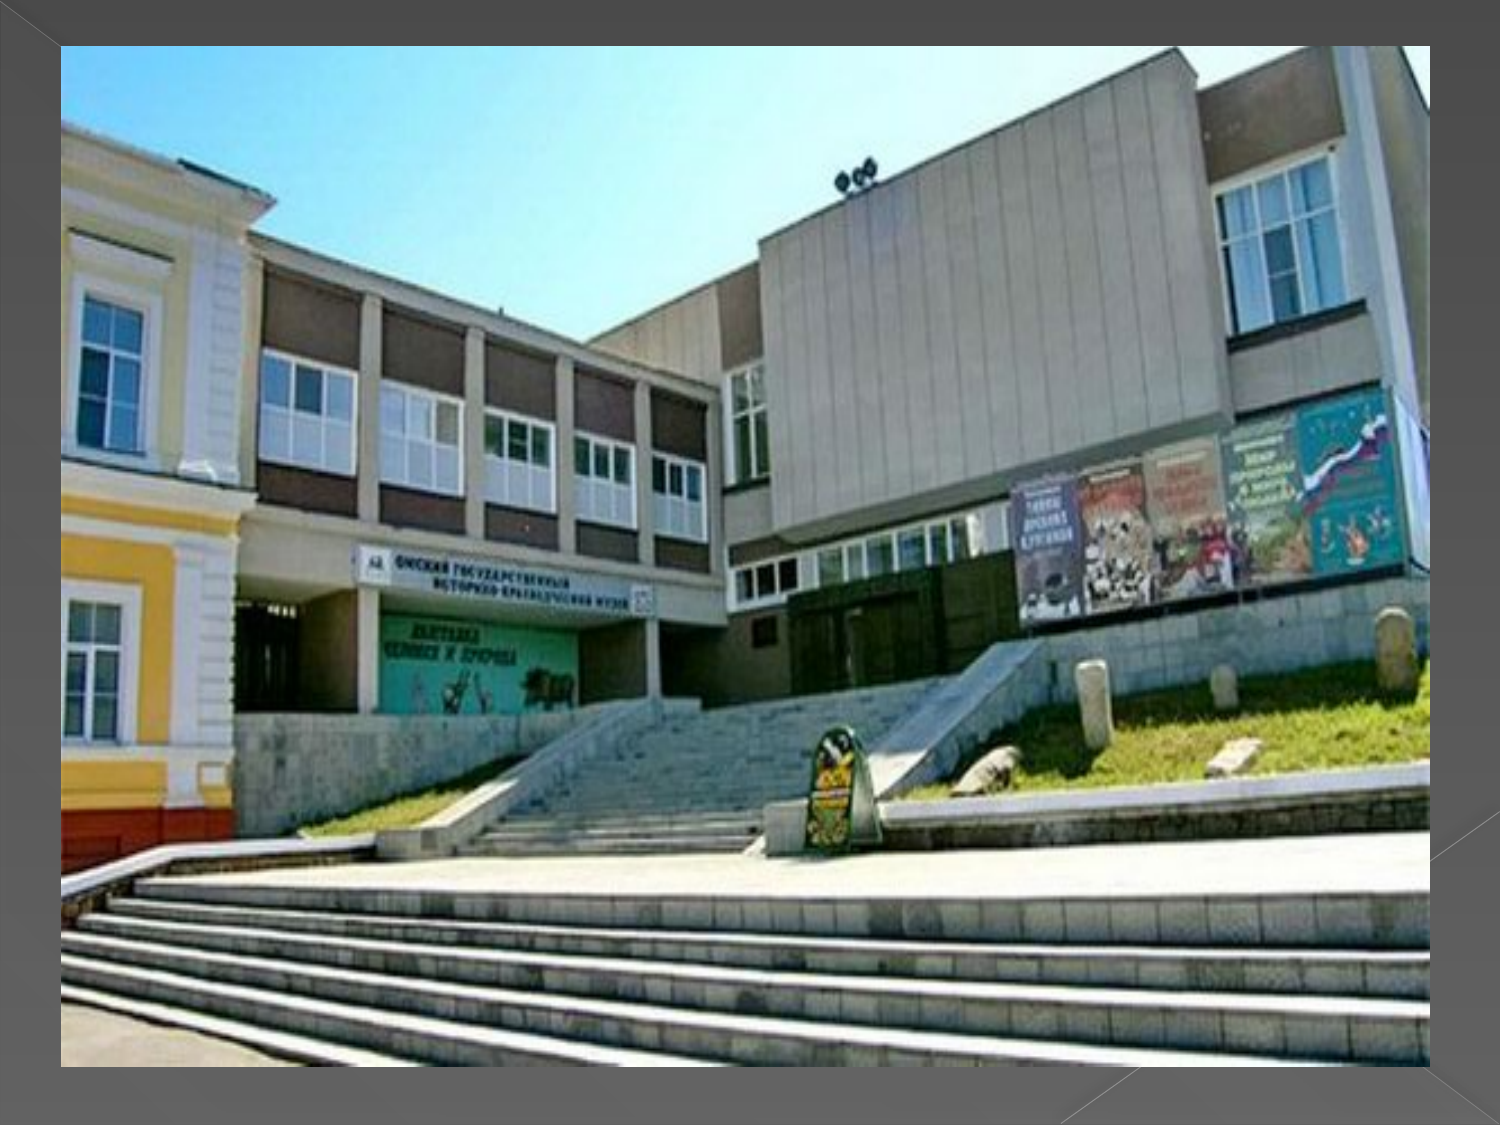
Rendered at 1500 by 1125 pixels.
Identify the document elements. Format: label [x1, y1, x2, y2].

list [60, 46, 1430, 1067]
